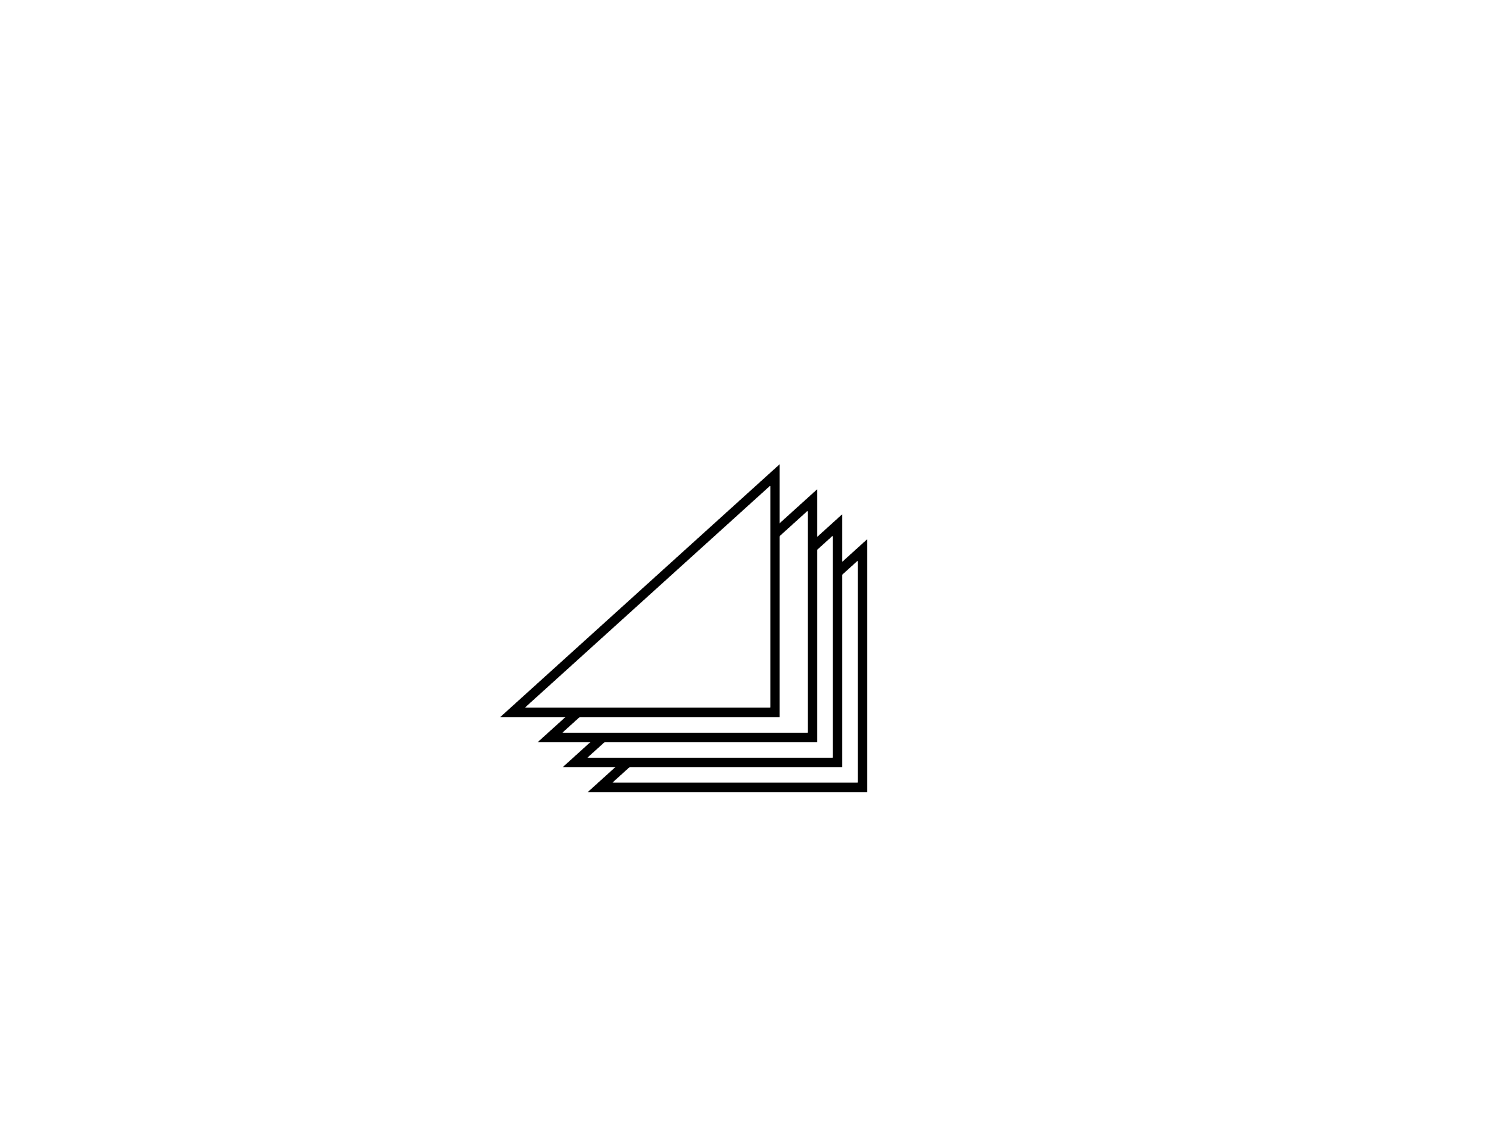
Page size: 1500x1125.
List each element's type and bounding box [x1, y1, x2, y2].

text_box [549, 499, 813, 738]
text_box [600, 549, 863, 788]
text_box [575, 524, 838, 763]
text_box [512, 474, 775, 713]
